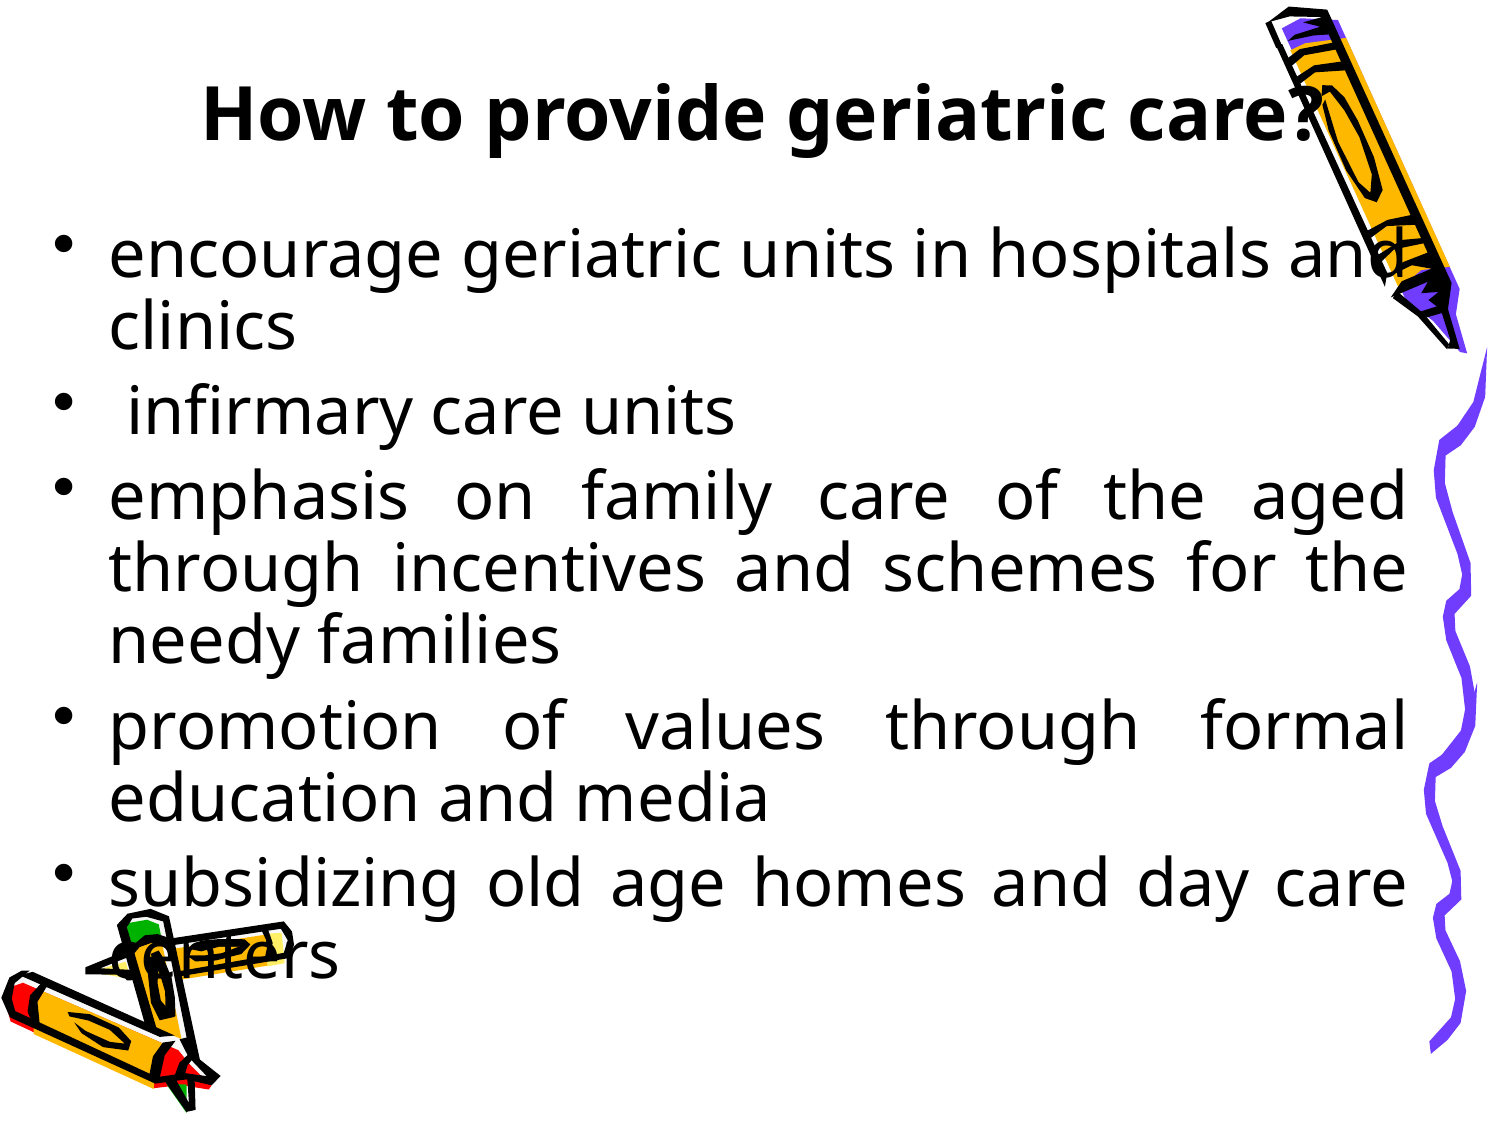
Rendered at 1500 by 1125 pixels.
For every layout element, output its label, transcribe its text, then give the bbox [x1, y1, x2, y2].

title How to provide geriatric care? [24, 24, 1500, 163]
list encourage geriatric units in hospitals and clinics infirmary care units emphasis on family care of the aged through incentives and schemes for the needy families promotion of values through formal education and media subsidizing old age homes and day care centers [37, 212, 1426, 1038]
